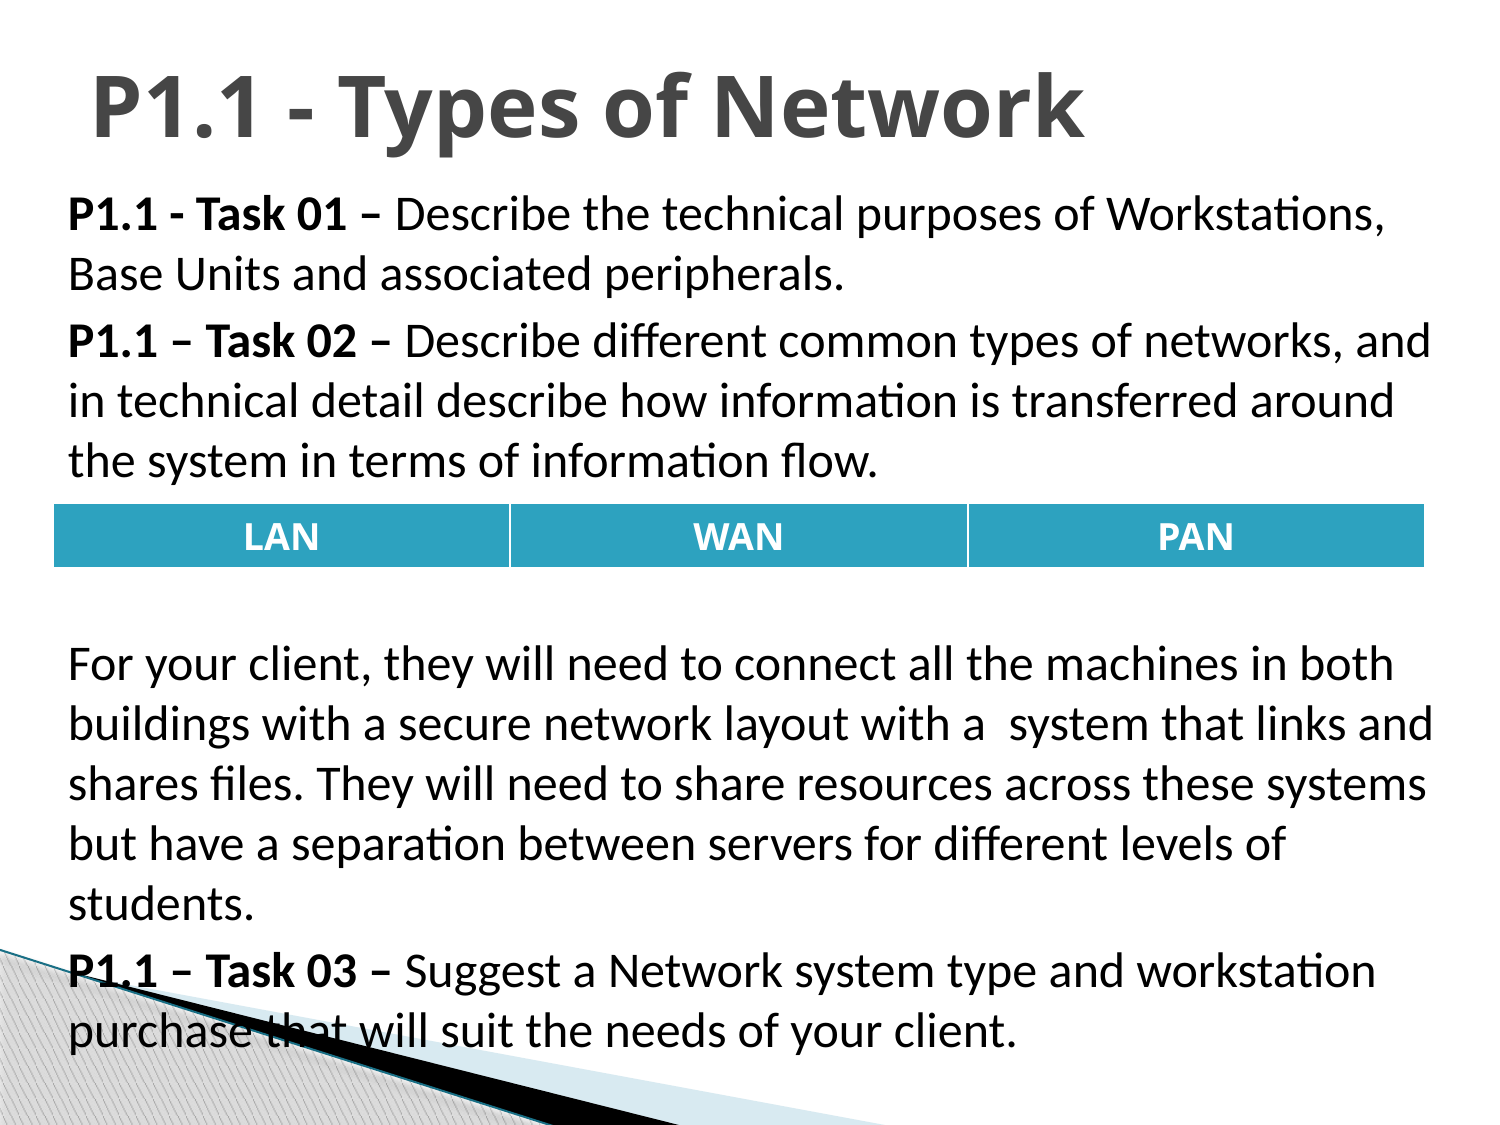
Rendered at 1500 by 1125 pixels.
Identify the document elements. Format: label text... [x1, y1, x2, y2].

text_box P1.1 - Task 01 – Describe the technical purposes of Workstations, Base Units and associated peripherals. P1.1 – Task 02 – Describe different common types of networks, and in technical detail describe how information is transferred around the system in terms of information flow. For your client, they will need to connect all the machines in both buildings with a secure network layout with a system that links and shares files. They will need to share resources across these systems but have a separation between servers for different levels of students. P1.1 – Task 03 – Suggest a Network system type and workstation purchase that will suit the needs of your client. [53, 172, 1459, 1071]
table_header LAN [54, 504, 509, 567]
text_box P1.1 - Types of Network [74, 45, 1425, 233]
table_header PAN [969, 504, 1424, 567]
table_header WAN [511, 504, 967, 567]
